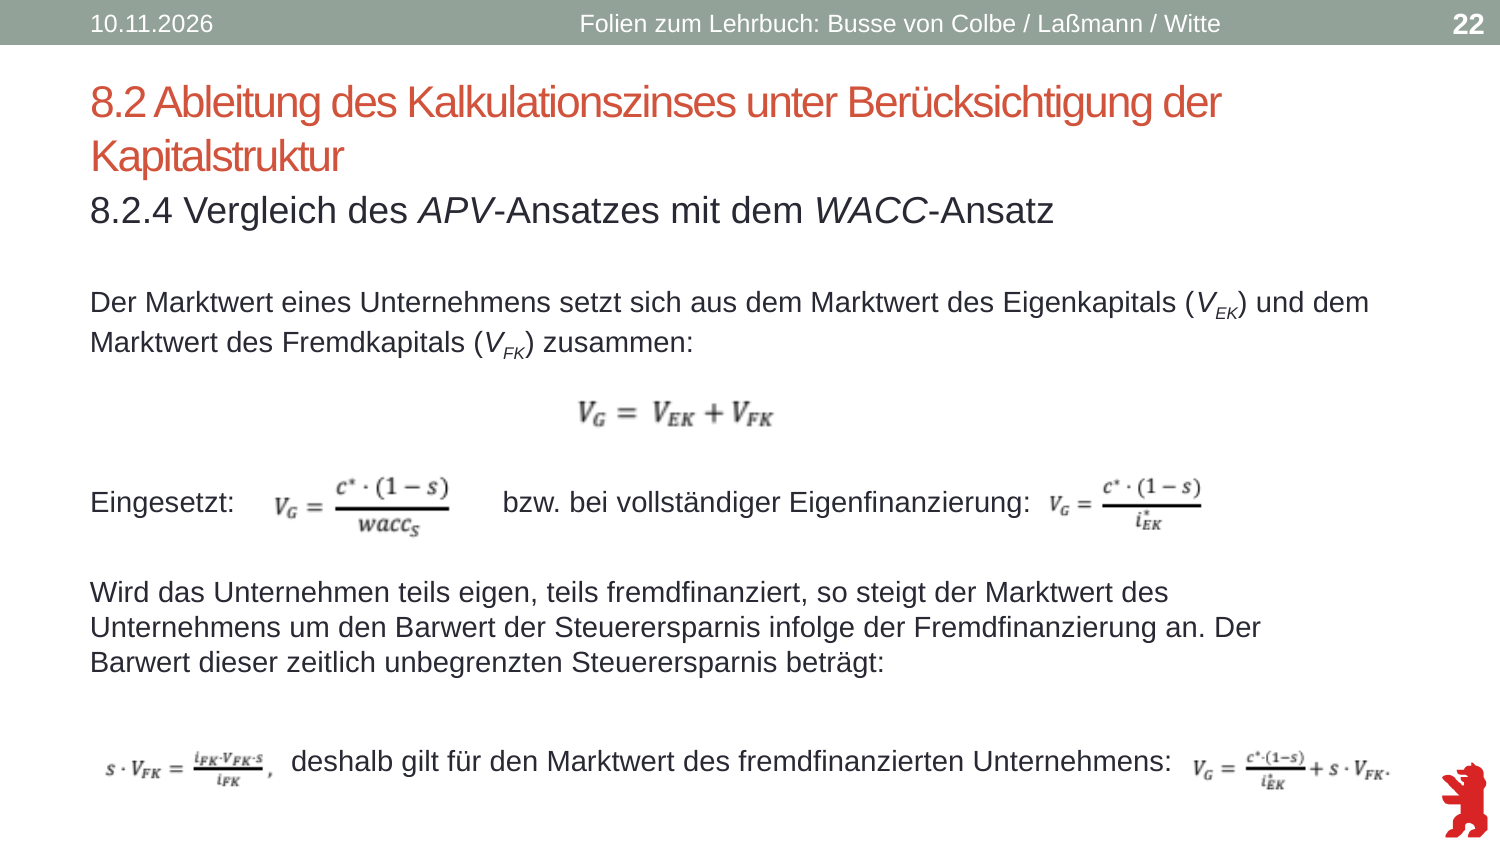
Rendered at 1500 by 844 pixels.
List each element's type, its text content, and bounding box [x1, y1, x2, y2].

text_box deshalb gilt für den Marktwert des fremdfinanzierten Unternehmens: [306, 735, 1165, 785]
picture [1017, 449, 1238, 552]
picture [1168, 706, 1408, 826]
text_box Wird das Unternehmen teils eigen, teils fremdfinanziert, so steigt der Marktwert des Unternehmens um den Barwert der Steuerersparnis infolge der Fremdfinanzierung an. Der Barwert dieser zeitlich unbegrenzten Steuerersparnis beträgt: [74, 566, 1302, 721]
picture [1434, 760, 1500, 844]
slide_number 22 [1325, 2, 1500, 43]
footer Folien zum Lehrbuch: Busse von Colbe / Laßmann / Witte [562, 2, 1238, 43]
picture [94, 706, 298, 841]
text_box Eingesetzt: [75, 475, 247, 526]
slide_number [75, 2, 550, 43]
picture [549, 361, 804, 471]
text_box 8.2.4 Vergleich des APV-Ansatzes mit dem WACC-Ansatz [74, 178, 1455, 239]
picture [250, 425, 487, 567]
text_box bzw. bei vollständiger Eigenfinanzierung: [494, 475, 1014, 526]
title 8.2 Ableitung des Kalkulationszinses unter Berücksichtigung der Kapitalstruktur [75, 65, 1425, 178]
text_box Der Marktwert eines Unternehmens setzt sich aus dem Marktwert des Eigenkapitals (VEK) und dem Marktwert des Fremdkapitals (VFK) zusammen: [74, 275, 1413, 370]
